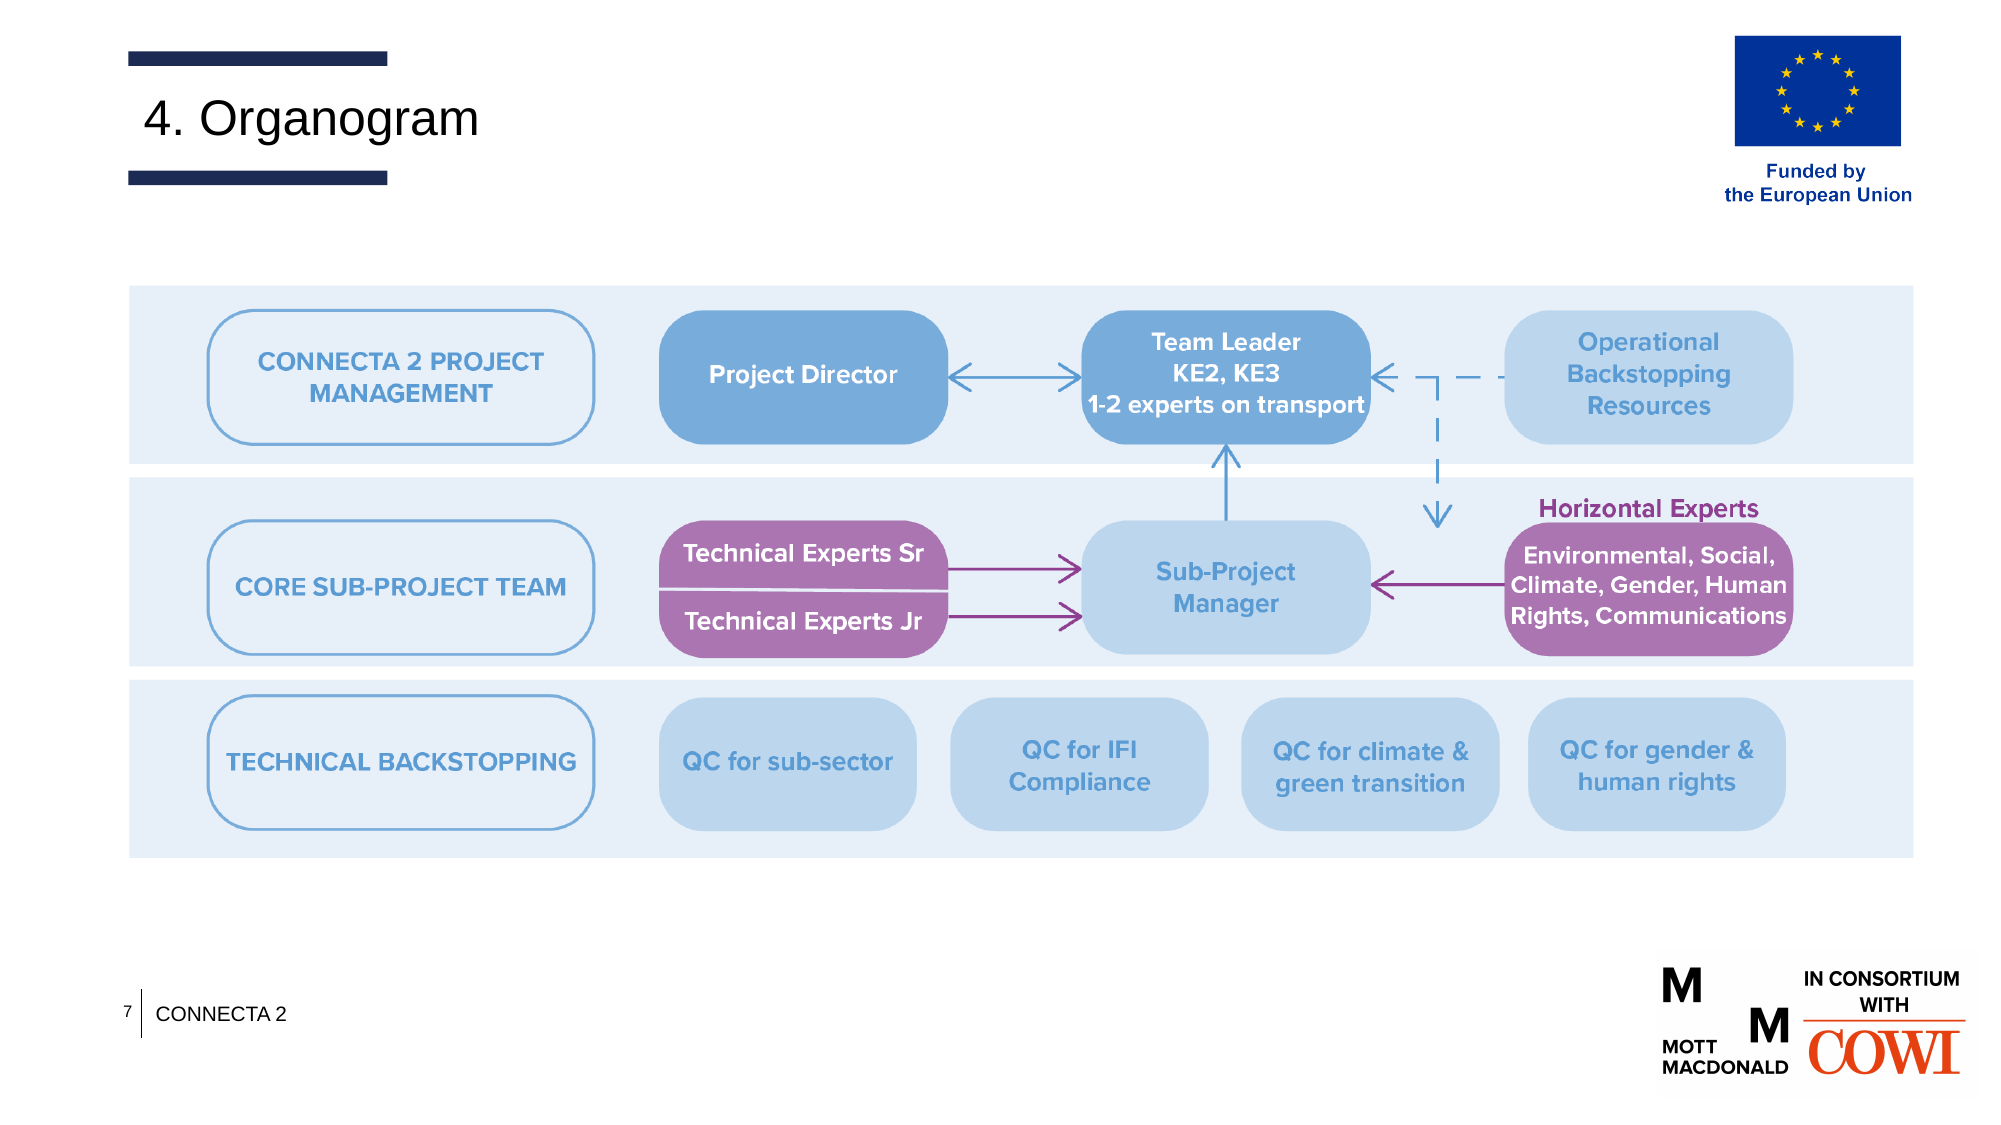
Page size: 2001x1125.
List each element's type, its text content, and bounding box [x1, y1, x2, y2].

slide_number 7 [43, 974, 133, 1058]
text_box 4. Organogram [128, 77, 1657, 153]
text_box CONNECTA 2 [143, 993, 633, 1033]
picture [83, 250, 1947, 894]
picture [1715, 15, 1921, 223]
picture [1657, 949, 1979, 1098]
